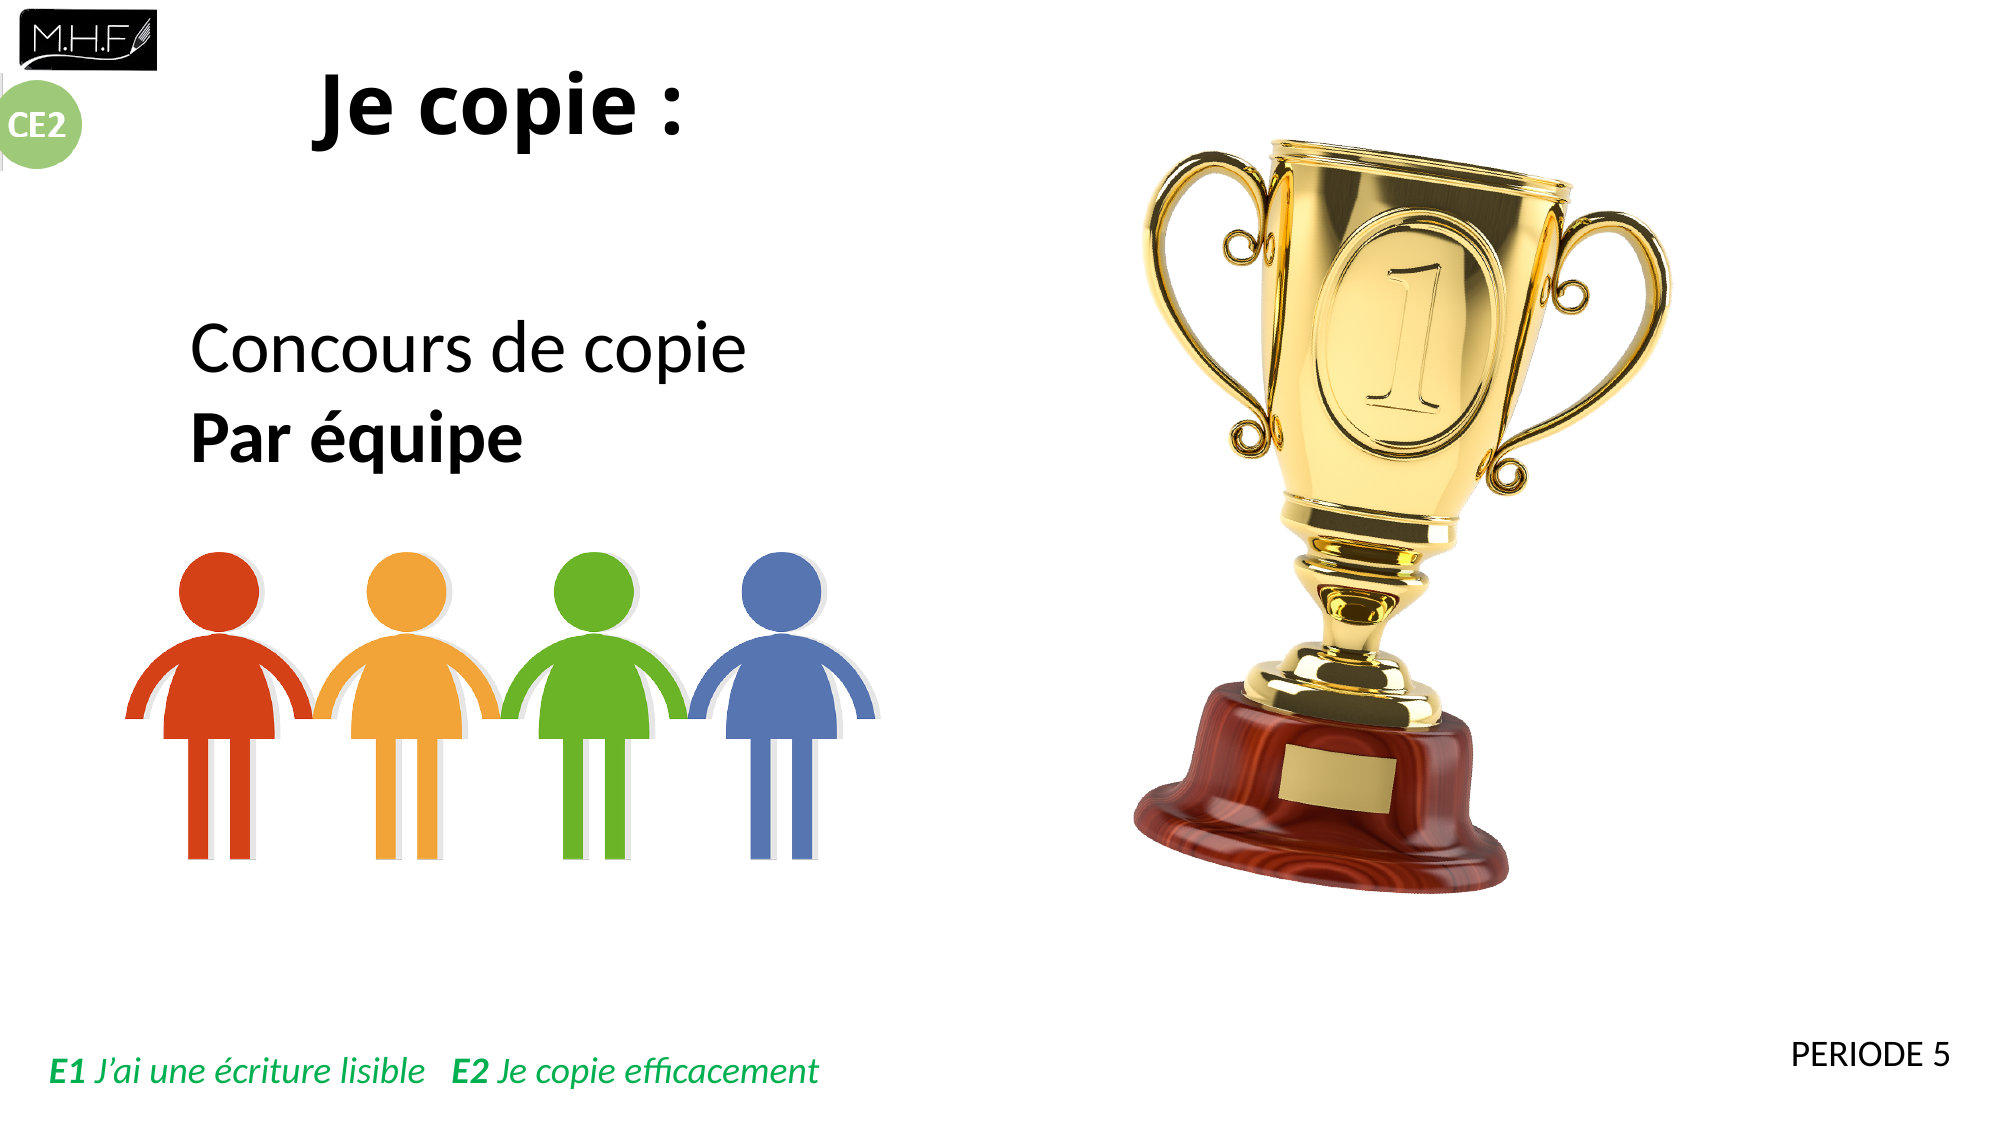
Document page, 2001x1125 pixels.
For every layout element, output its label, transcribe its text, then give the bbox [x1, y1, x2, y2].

text_box PERIODE 5 [1362, 1021, 1967, 1082]
text_box Concours de copie Par équipe [175, 290, 802, 516]
text_box Je copie : [303, 7, 1549, 208]
picture [882, 38, 1850, 1006]
text_box E1 J’ai une écriture lisible E2 Je copie efficacement [33, 1038, 973, 1125]
picture [0, 7, 157, 171]
picture [125, 516, 881, 895]
